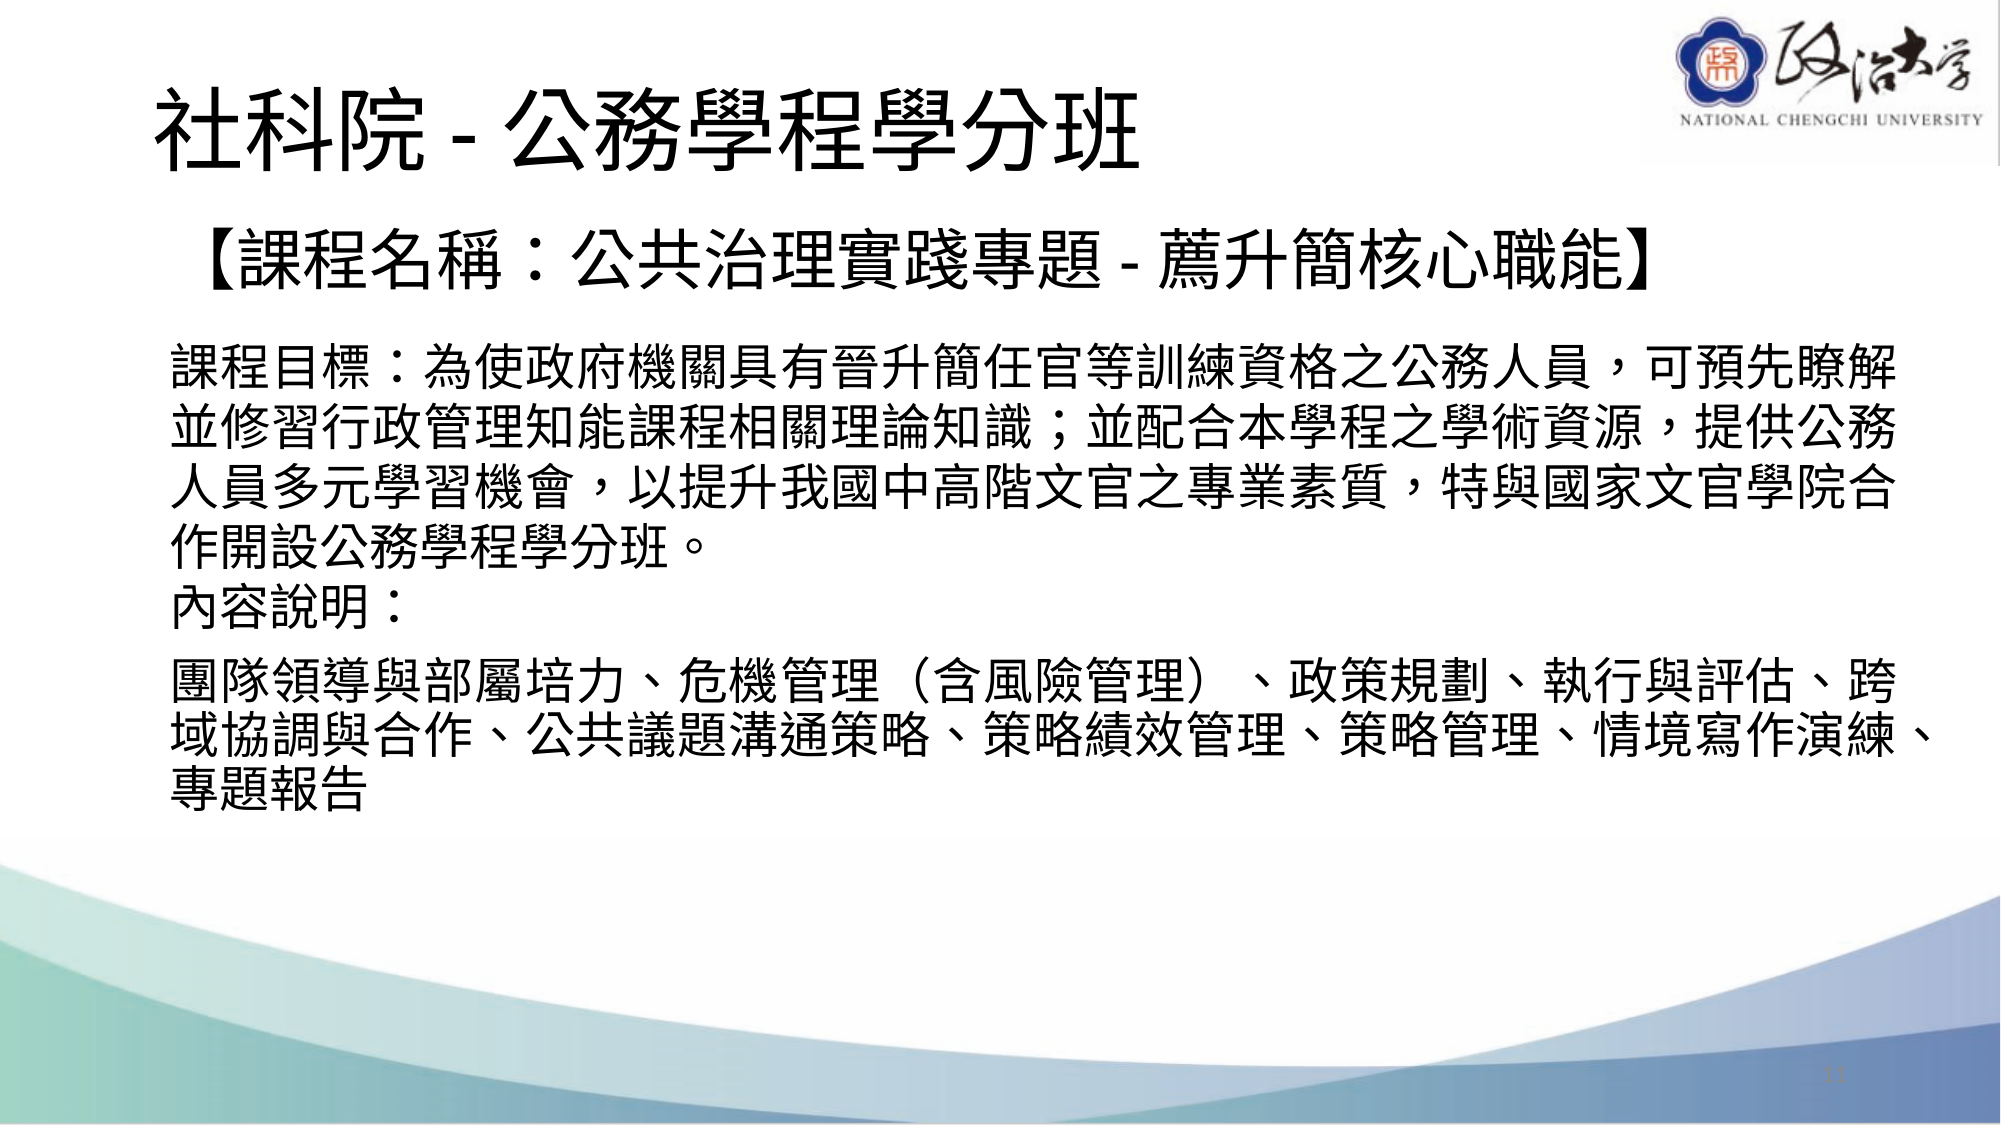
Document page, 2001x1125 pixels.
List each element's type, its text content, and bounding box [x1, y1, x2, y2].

picture [0, 836, 2001, 1125]
title 社科院-公務學程學分班 [137, 59, 1863, 211]
slide_number 11 [1412, 1042, 1863, 1103]
picture [1640, 0, 2000, 166]
list 【課程名稱：公共治理實踐專題-薦升簡核心職能】 課程目標：為使政府機關具有晉升簡任官等訓練資格之公務人員，可預先瞭解並修習行政管理知能課程相關理論知識；並配合本學程之學術資源，提供公務人員多元學習機會，以提升我國中高階文官之專業素質，特與國家文官學院合作開設公務學程學分班。 內容說明： 團隊領導與部屬培力、危機管理（含風險管理）、政策規劃、執行與評估、跨域協調與合作、公共議題溝通策略、策略績效管理、策略管理、情境寫作演練、專題報告 [154, 210, 1913, 1028]
text_box [154, 345, 1811, 992]
